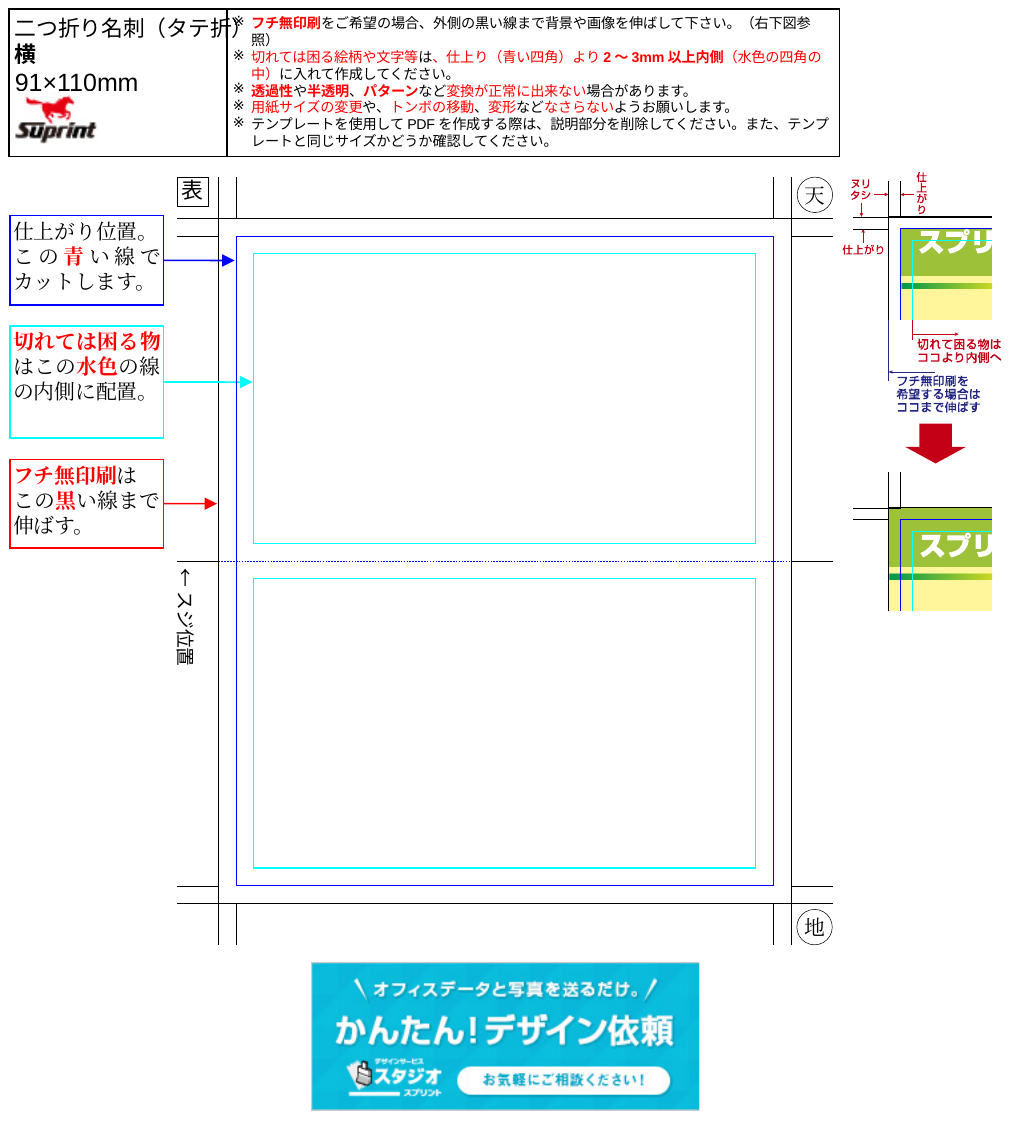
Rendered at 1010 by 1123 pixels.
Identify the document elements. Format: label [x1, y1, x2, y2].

picture [11, 91, 101, 148]
picture [311, 962, 700, 1111]
